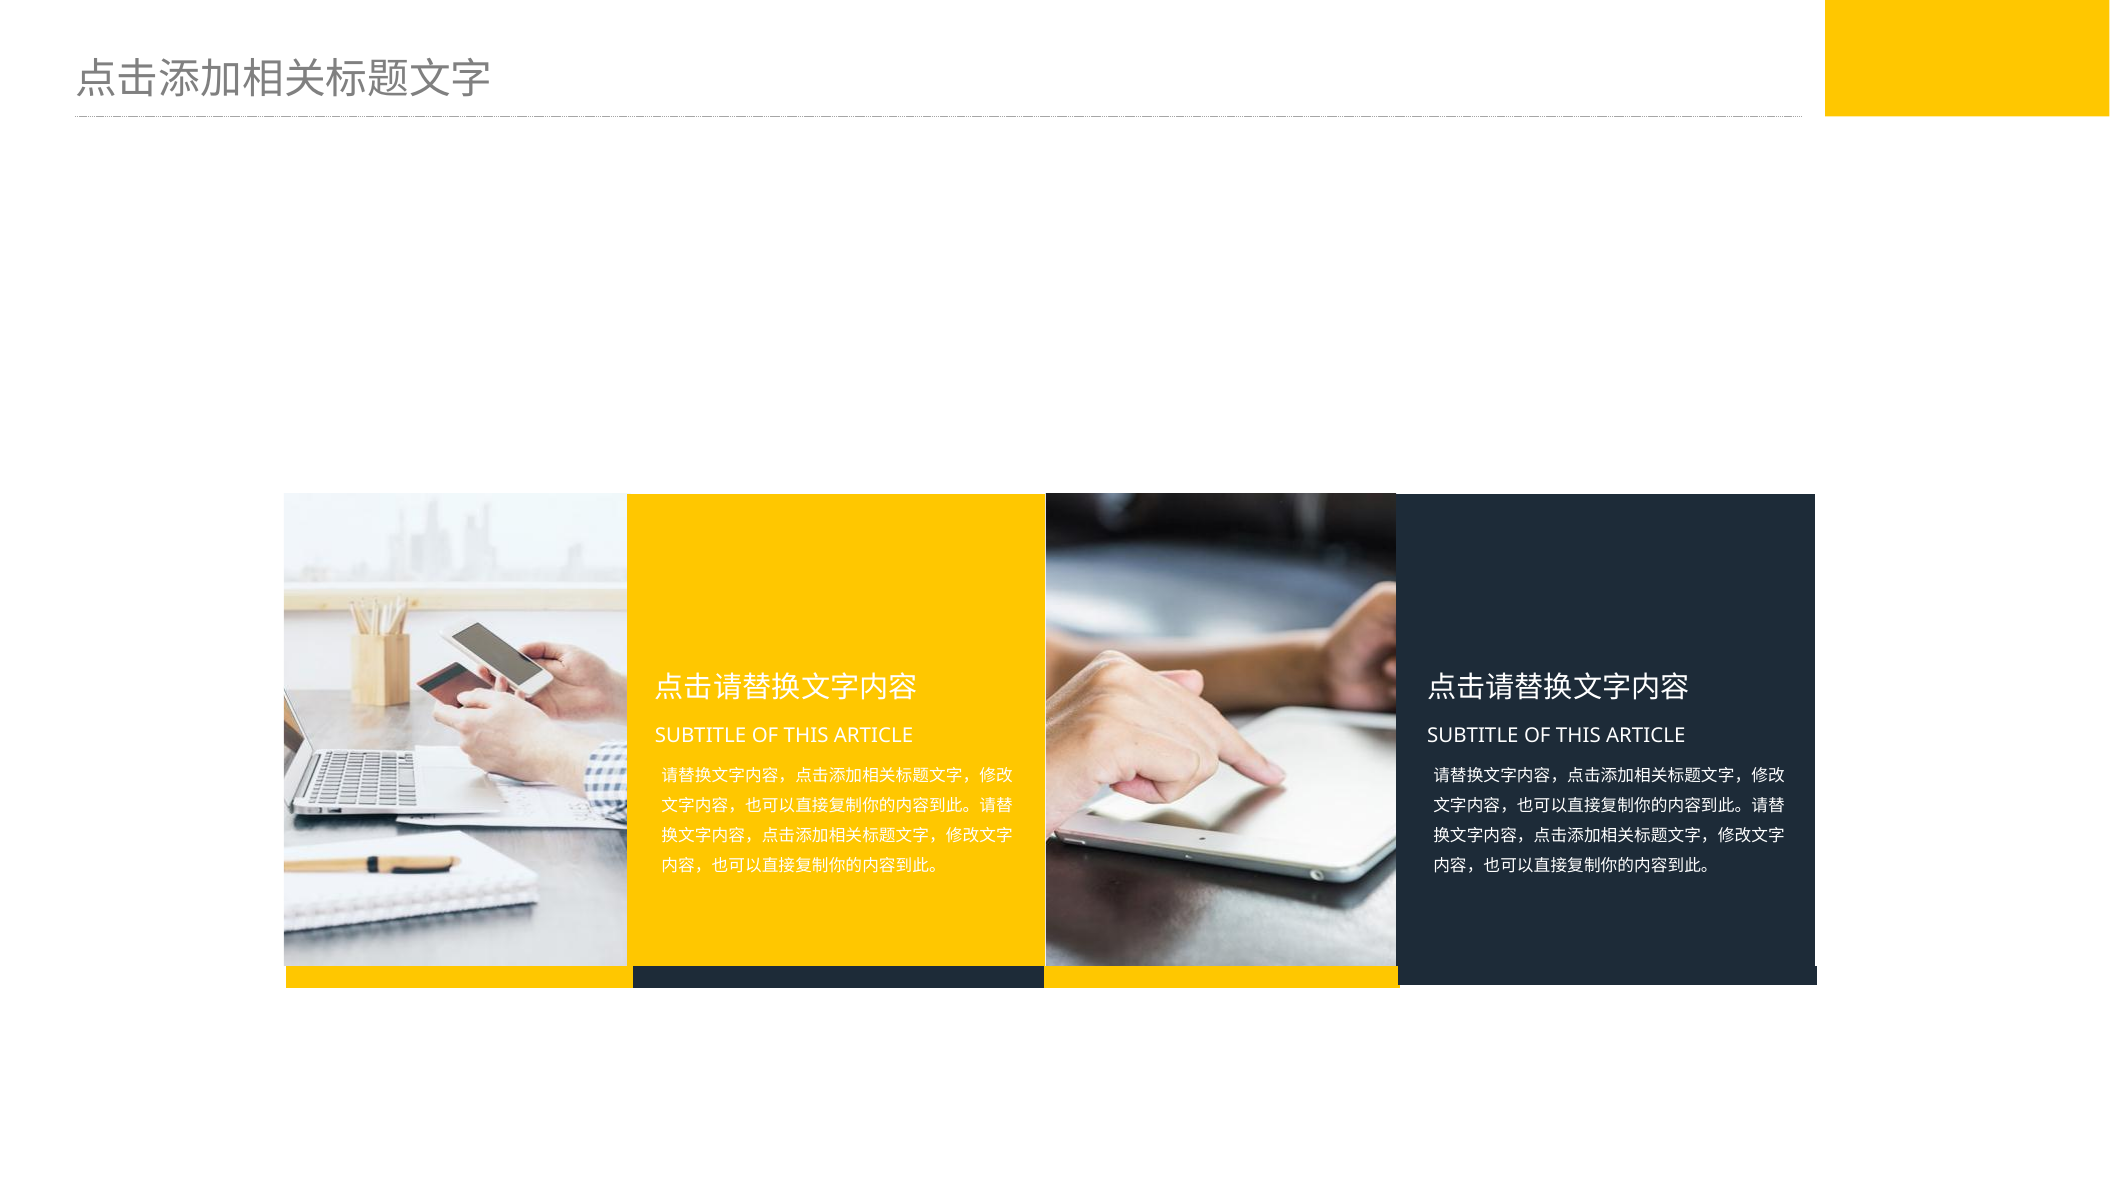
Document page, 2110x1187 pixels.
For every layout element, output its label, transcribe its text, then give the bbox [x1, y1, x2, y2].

text_box [1395, 494, 1815, 965]
text_box [286, 965, 633, 988]
text_box [1045, 492, 1397, 965]
text_box [1398, 965, 1818, 986]
text_box 请替换文字内容，点击添加相关标题文字，修改文字内容，也可以直接复制你的内容到此。请替换文字内容，点击添加相关标题文字，修改文字内容，也可以直接复制你的内容到此。 [1433, 754, 1791, 872]
text_box 点击请替换文字内容 [654, 662, 937, 709]
text_box 请替换文字内容，点击添加相关标题文字，修改文字内容，也可以直接复制你的内容到此。请替换文字内容，点击添加相关标题文字，修改文字内容，也可以直接复制你的内容到此。 [661, 754, 1019, 872]
text_box SUBTITLE OF THIS ARTICLE [1427, 719, 1776, 749]
text_box [633, 966, 1044, 988]
text_box [283, 492, 632, 967]
text_box 点击添加相关标题文字 [59, 44, 563, 107]
text_box [1044, 965, 1400, 988]
text_box 点击请替换文字内容 [1427, 662, 1709, 709]
text_box SUBTITLE OF THIS ARTICLE [654, 719, 1004, 749]
text_box [626, 494, 1046, 966]
